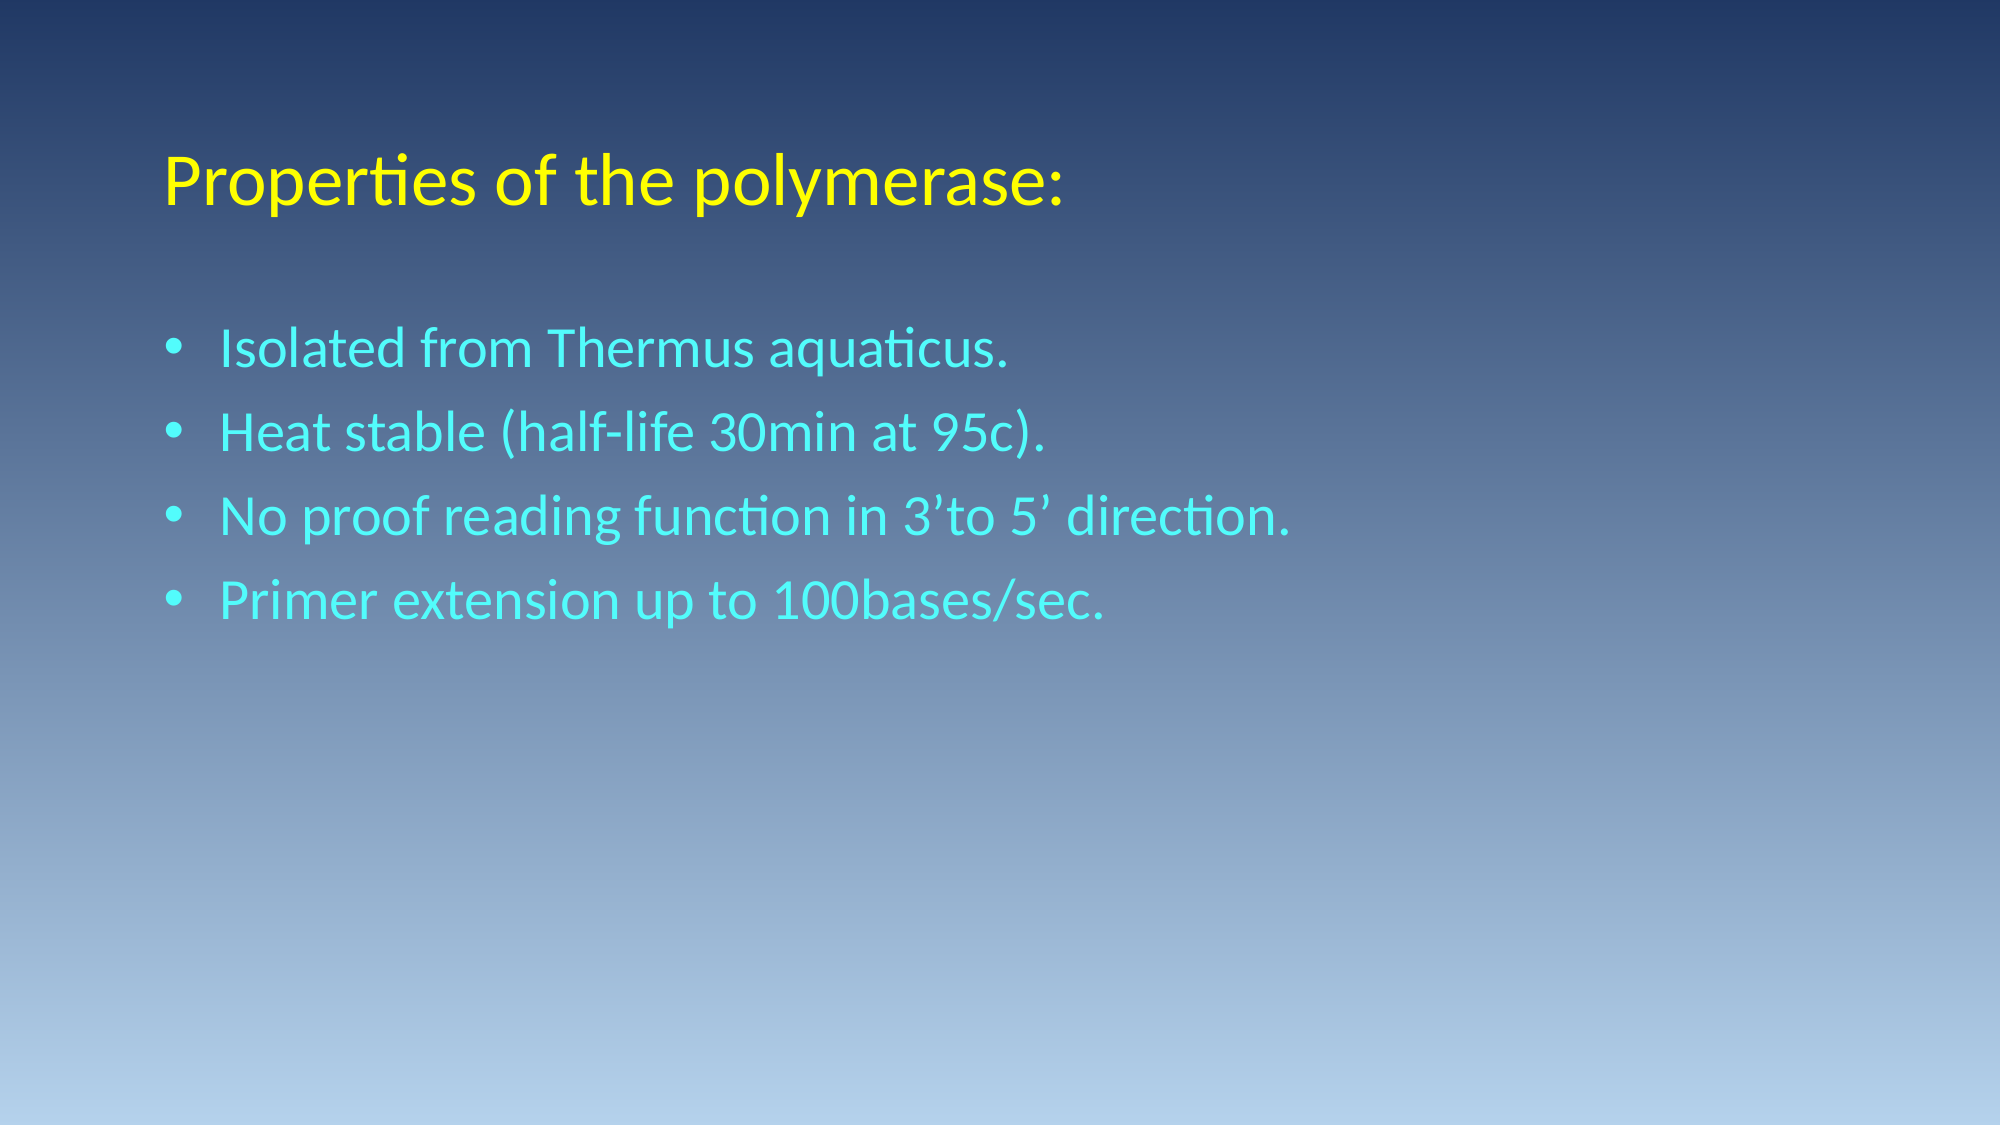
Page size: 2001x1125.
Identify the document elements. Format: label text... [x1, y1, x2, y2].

subtitle Properties of the polymerase: Isolated from Thermus aquaticus. Heat stable (half-life 30min at 95c). No proof reading function in 3’to 5’ direction. Primer extension up to 100bases/sec. [148, 133, 1833, 1020]
